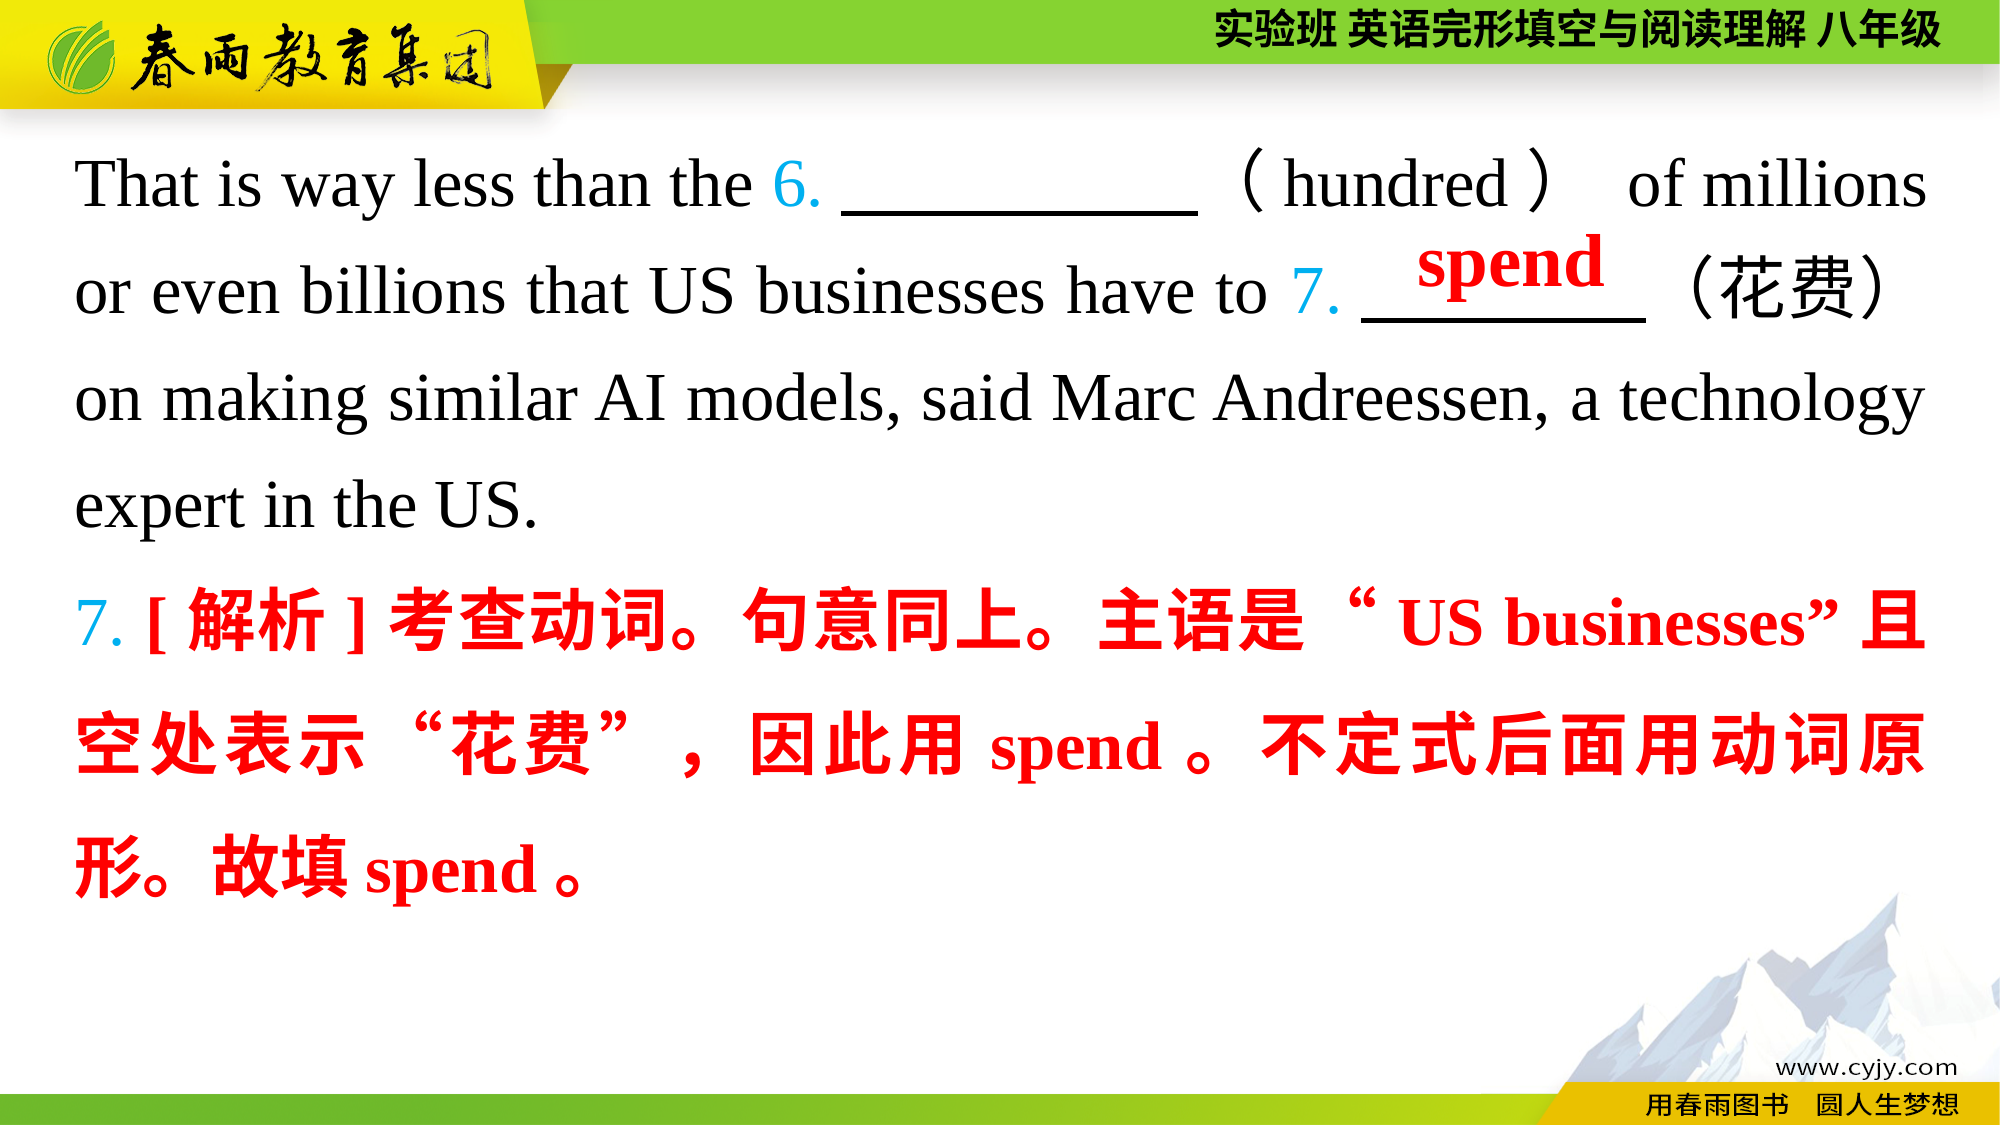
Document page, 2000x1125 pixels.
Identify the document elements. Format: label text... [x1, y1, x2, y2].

picture [0, 0, 2000, 1125]
text_box spend [1402, 204, 1621, 309]
list That is way less than the 6. （hundred） of millions or even billions that US businesses have to 7. （花费） on making similar AI models, said Marc Andreessen, a technology expert in the US. [59, 105, 1944, 528]
text_box 7. [解析]考查动词。句意同上。主语是“US businesses”且空处表示“花费”，因此用spend。不定式后面用动词原形。故填spend。 [59, 528, 1944, 915]
